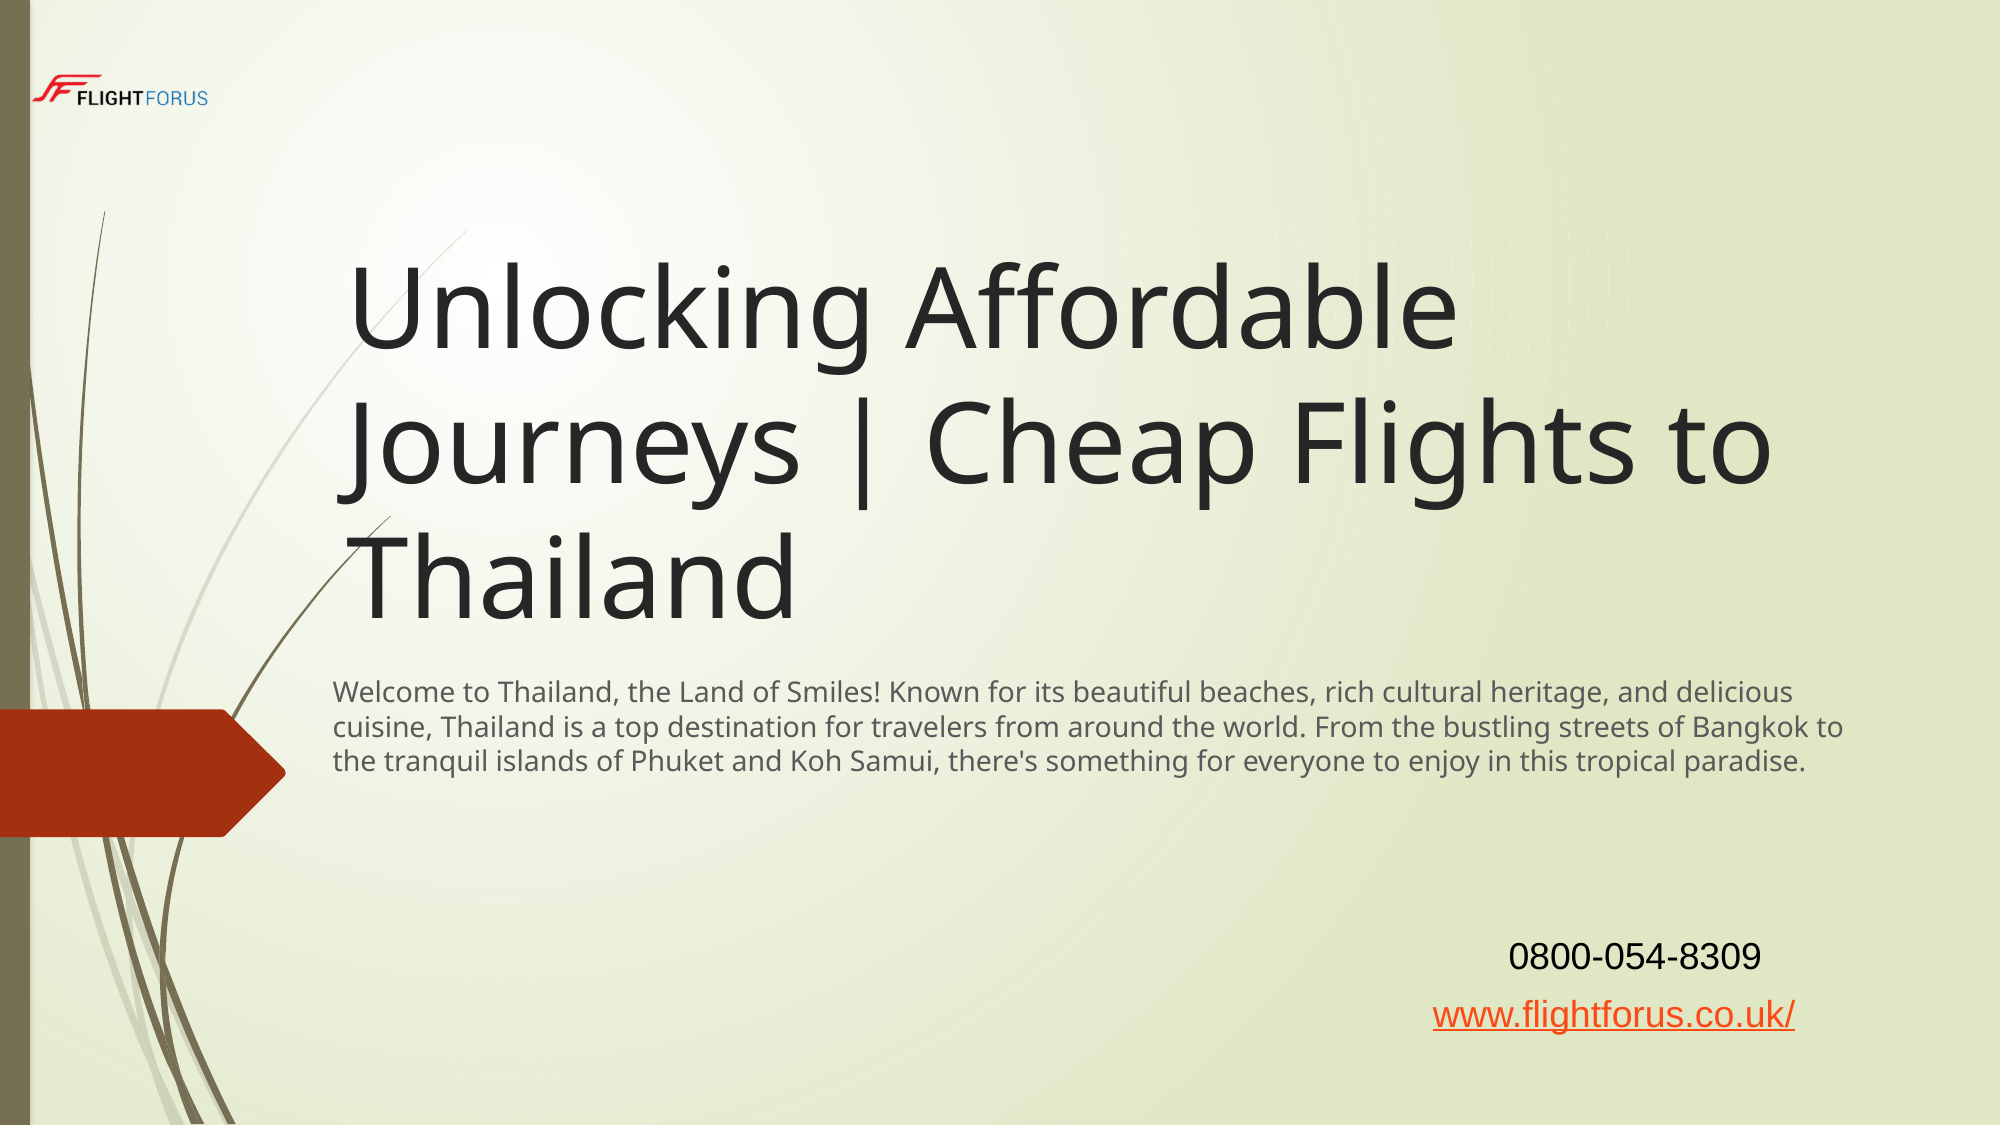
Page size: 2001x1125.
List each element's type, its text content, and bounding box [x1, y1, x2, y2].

title Unlocking Affordable Journeys | Cheap Flights to Thailand [331, 139, 1888, 784]
picture [31, 1, 208, 178]
subtitle Welcome to Thailand, the Land of Smiles! Known for its beautiful beaches, rich cultural heritage, and delicious cuisine, Thailand is a top destination for travelers from around the world. From the bustling streets of Bangkok to the tranquil islands of Phuket and Koh Samui, there's something for everyone to enjoy in this tropical paradise. [317, 666, 1867, 901]
text_box 0800-054-8309 [1493, 924, 1777, 982]
text_box www.flightforus.co.uk/ [1418, 982, 1822, 1042]
